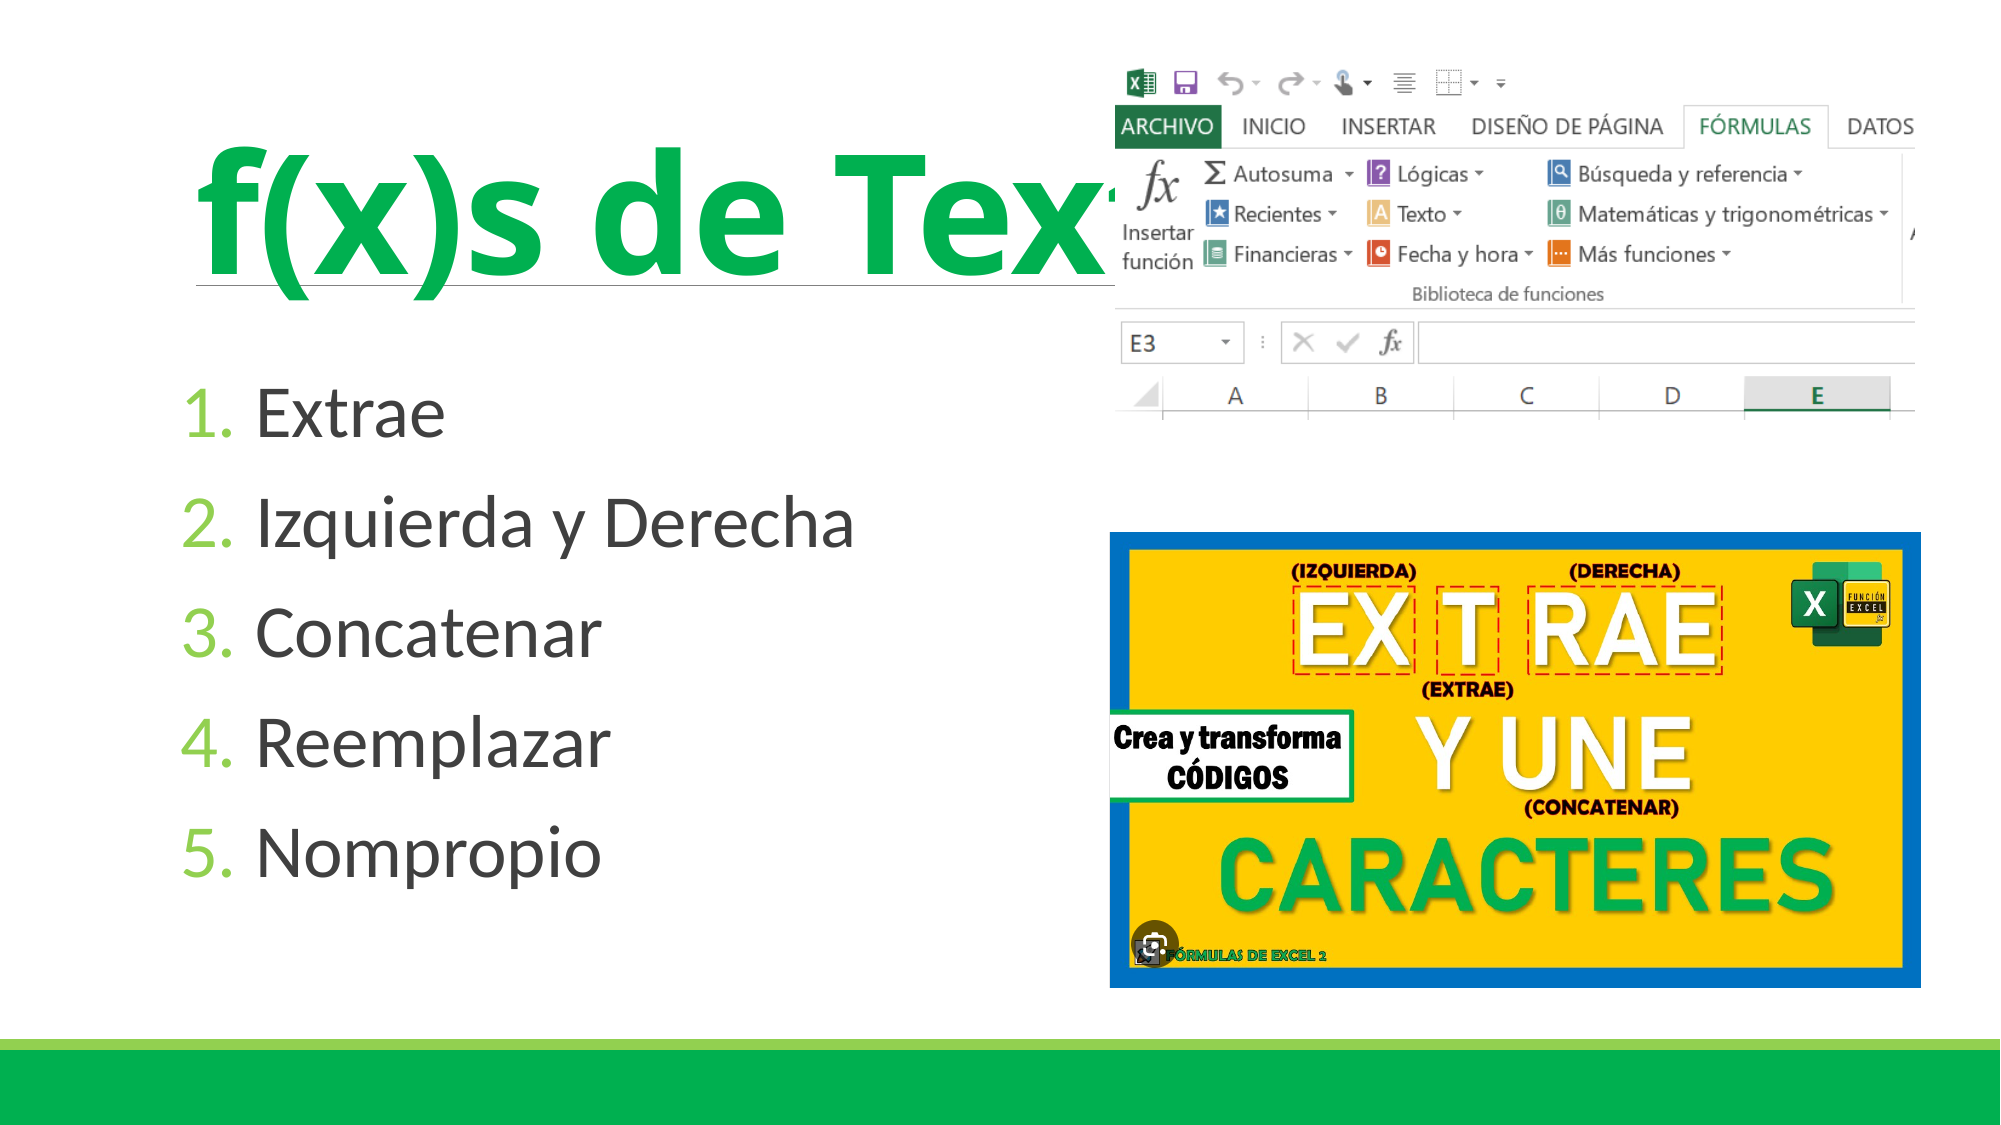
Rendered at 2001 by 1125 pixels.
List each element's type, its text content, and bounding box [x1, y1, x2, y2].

list Extrae Izquierda y Derecha Concatenar Reemplazar Nompropio [180, 365, 1934, 914]
picture [1109, 531, 1921, 989]
title f(x)s de Texto [180, 78, 1112, 317]
picture [1115, 65, 1916, 420]
